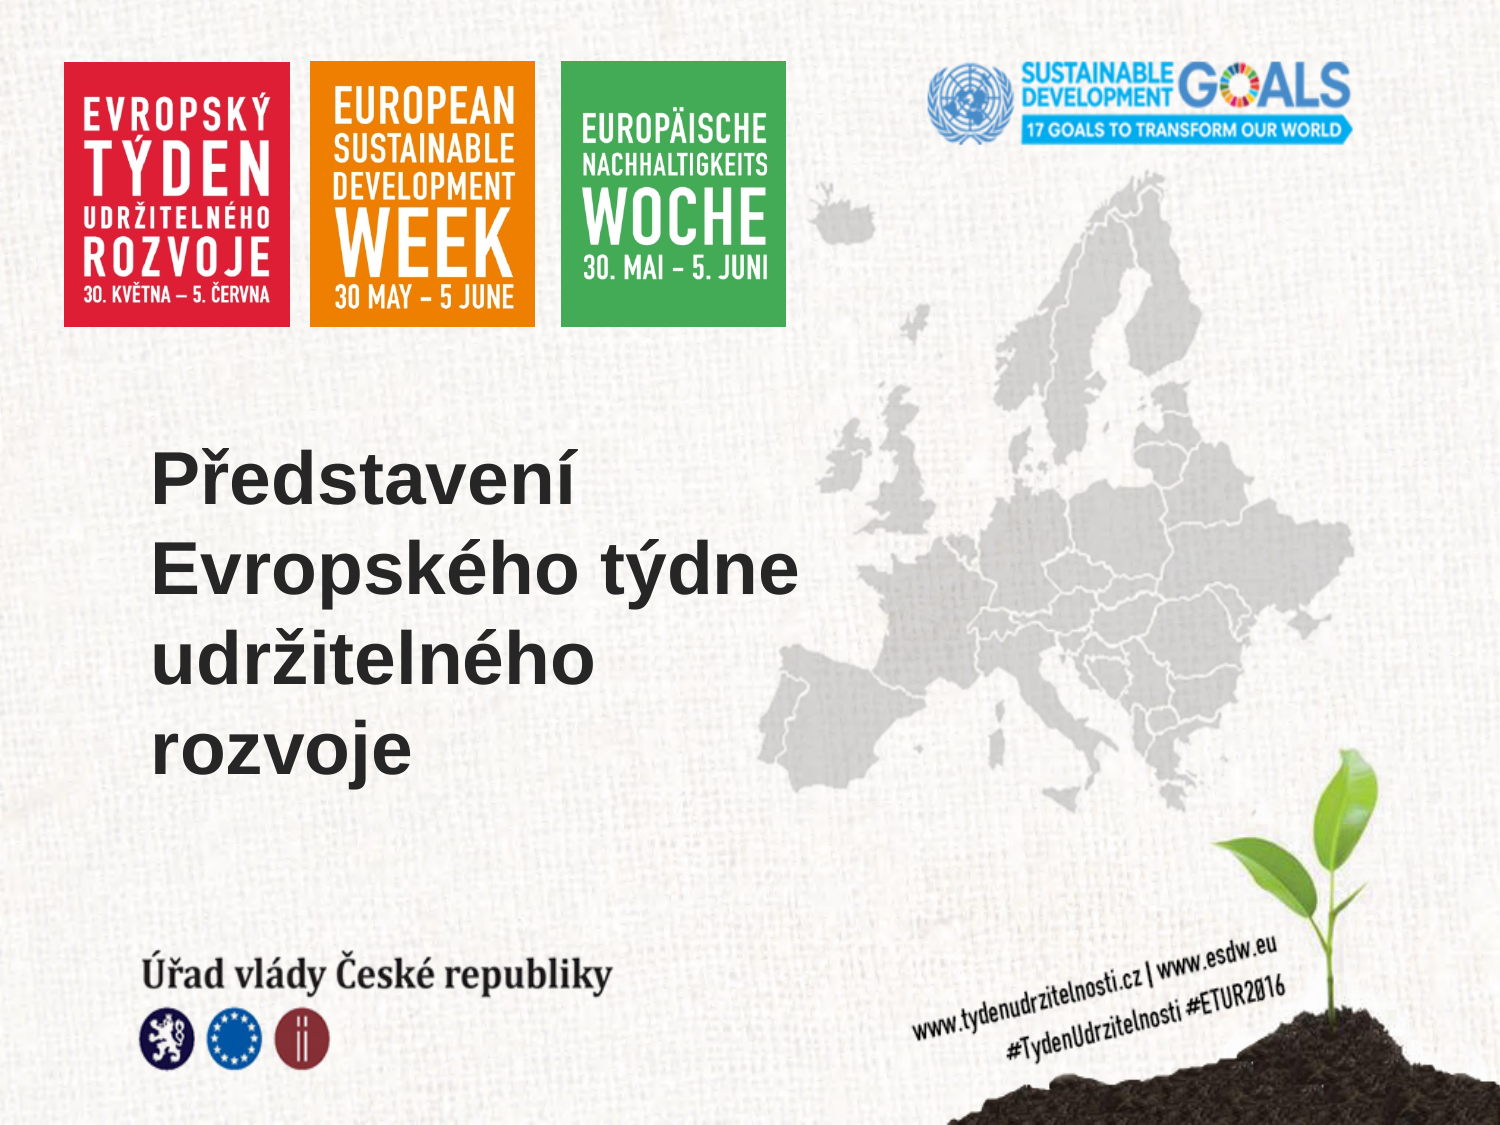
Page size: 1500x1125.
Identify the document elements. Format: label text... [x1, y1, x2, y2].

picture [0, 0, 1500, 1125]
title Představení Evropského týdne udržitelného rozvoje [135, 361, 892, 858]
